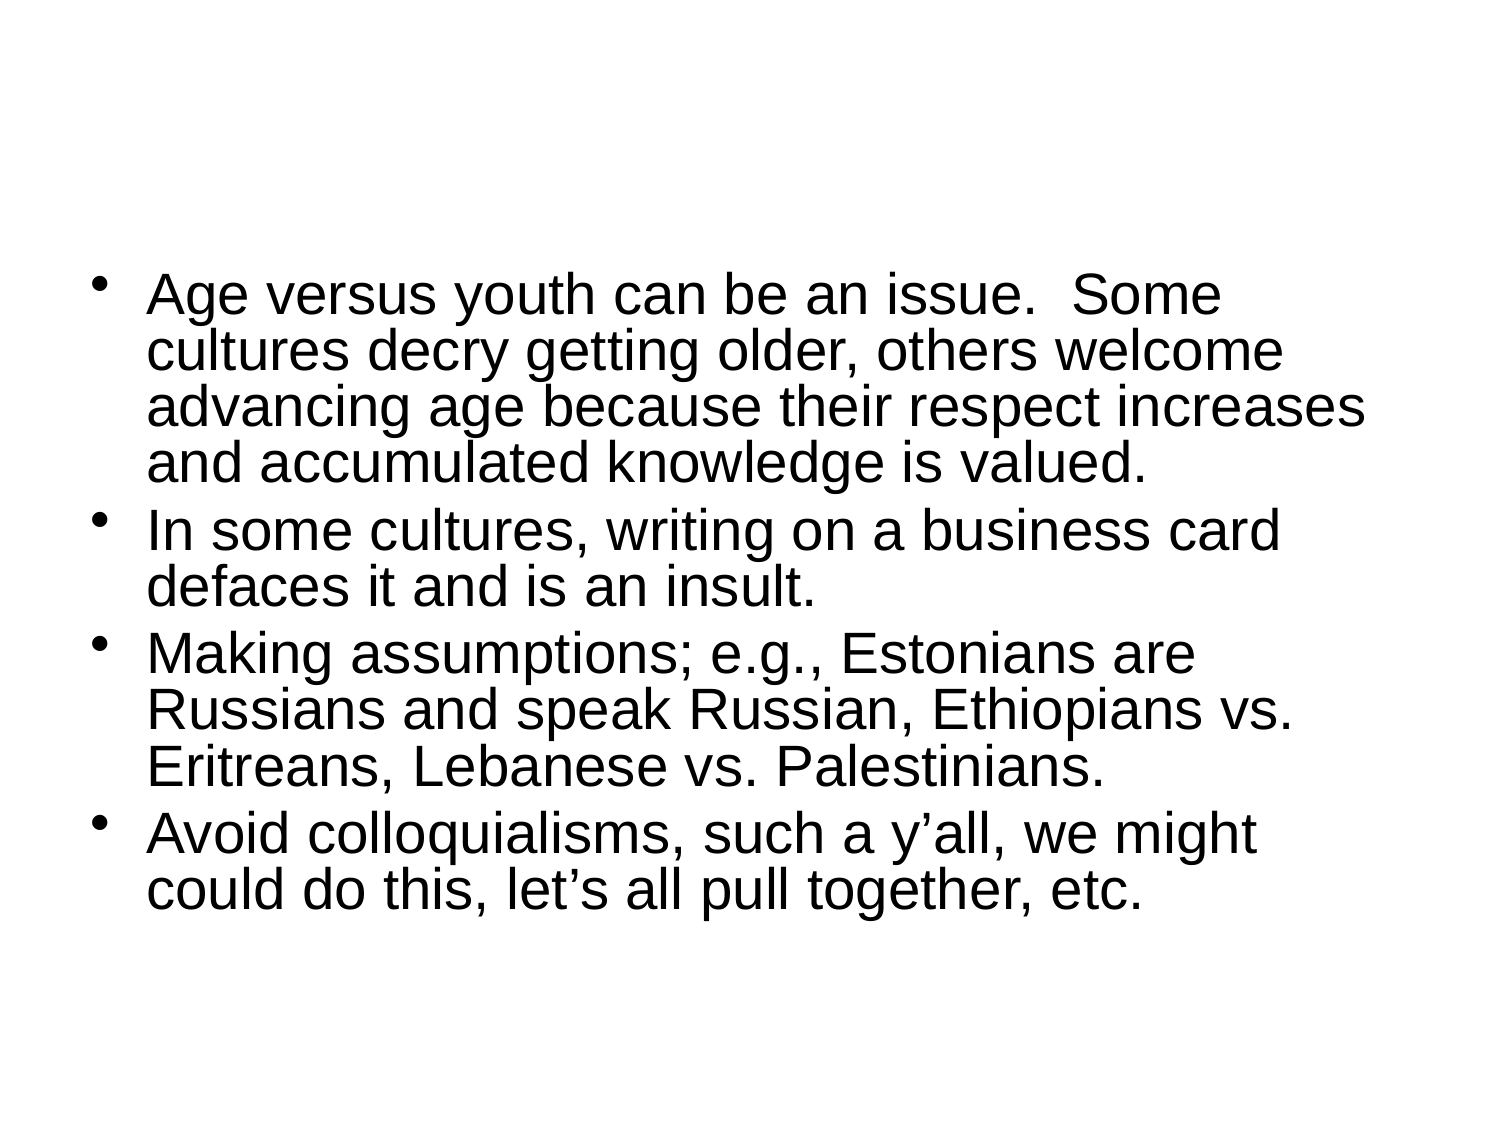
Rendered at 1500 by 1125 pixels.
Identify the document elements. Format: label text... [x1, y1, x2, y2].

list Age versus youth can be an issue. Some cultures decry getting older, others welcome advancing age because their respect increases and accumulated knowledge is valued. In some cultures, writing on a business card defaces it and is an insult. Making assumptions; e.g., Estonians are Russians and speak Russian, Ethiopians vs. Eritreans, Lebanese vs. Palestinians. Avoid colloquialisms, such a y’all, we might could do this, let’s all pull together, etc. [74, 262, 1426, 1006]
